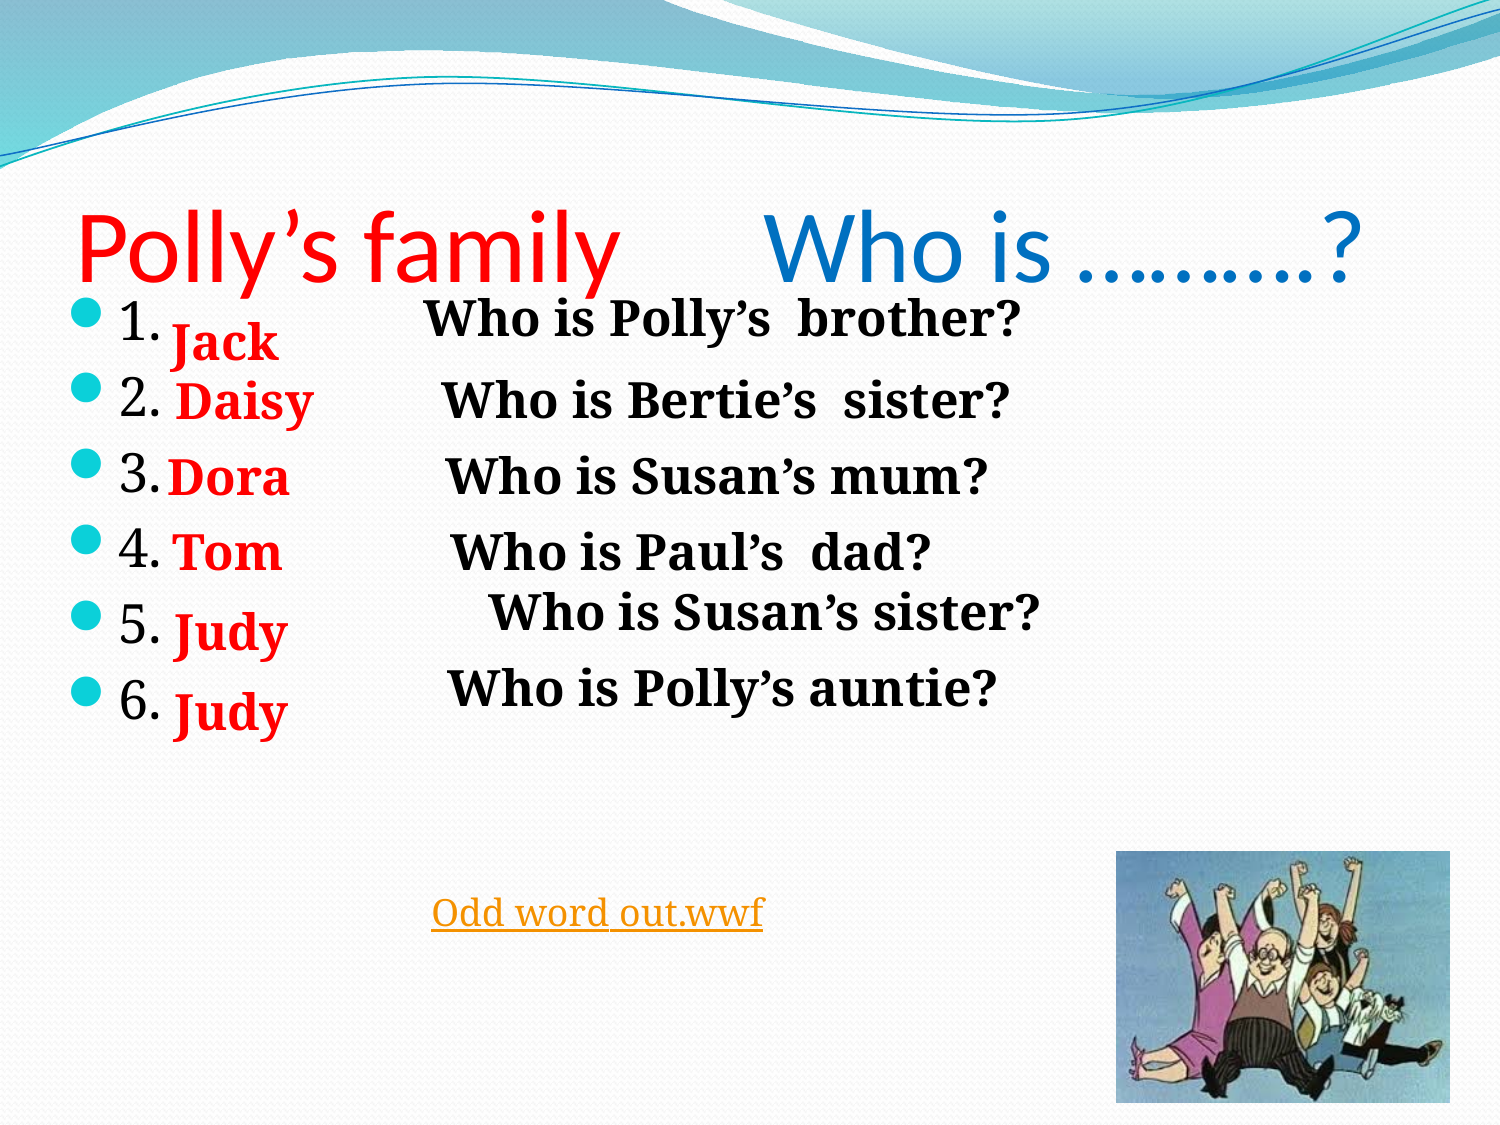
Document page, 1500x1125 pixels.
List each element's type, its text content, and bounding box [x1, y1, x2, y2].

text_box Daisy [160, 361, 362, 437]
text_box Who is Paul’s dad? [435, 512, 948, 588]
list 1. 2. 3. 4. 5. 6. [52, 278, 1403, 999]
text_box She’s [1109, 853, 1115, 999]
text_box Who is Polly’s auntie? [433, 648, 1014, 724]
text_box Who is Susan’s mum? [431, 436, 1005, 512]
text_box Who is Bertie’s sister? [427, 361, 1028, 436]
text_box Odd word out.wwf [416, 881, 779, 948]
text_box Who is Polly’s brother? [409, 278, 1038, 354]
text_box Judy [159, 672, 304, 748]
text_box Dora [139, 438, 307, 513]
picture [1115, 851, 1451, 1104]
text_box Jack [157, 302, 295, 378]
text_box Judy [159, 592, 304, 668]
text_box Tom [144, 512, 299, 588]
title Polly’s family Who is ……….? [75, 115, 1425, 303]
text_box Who is Susan’s sister? [461, 573, 1066, 648]
